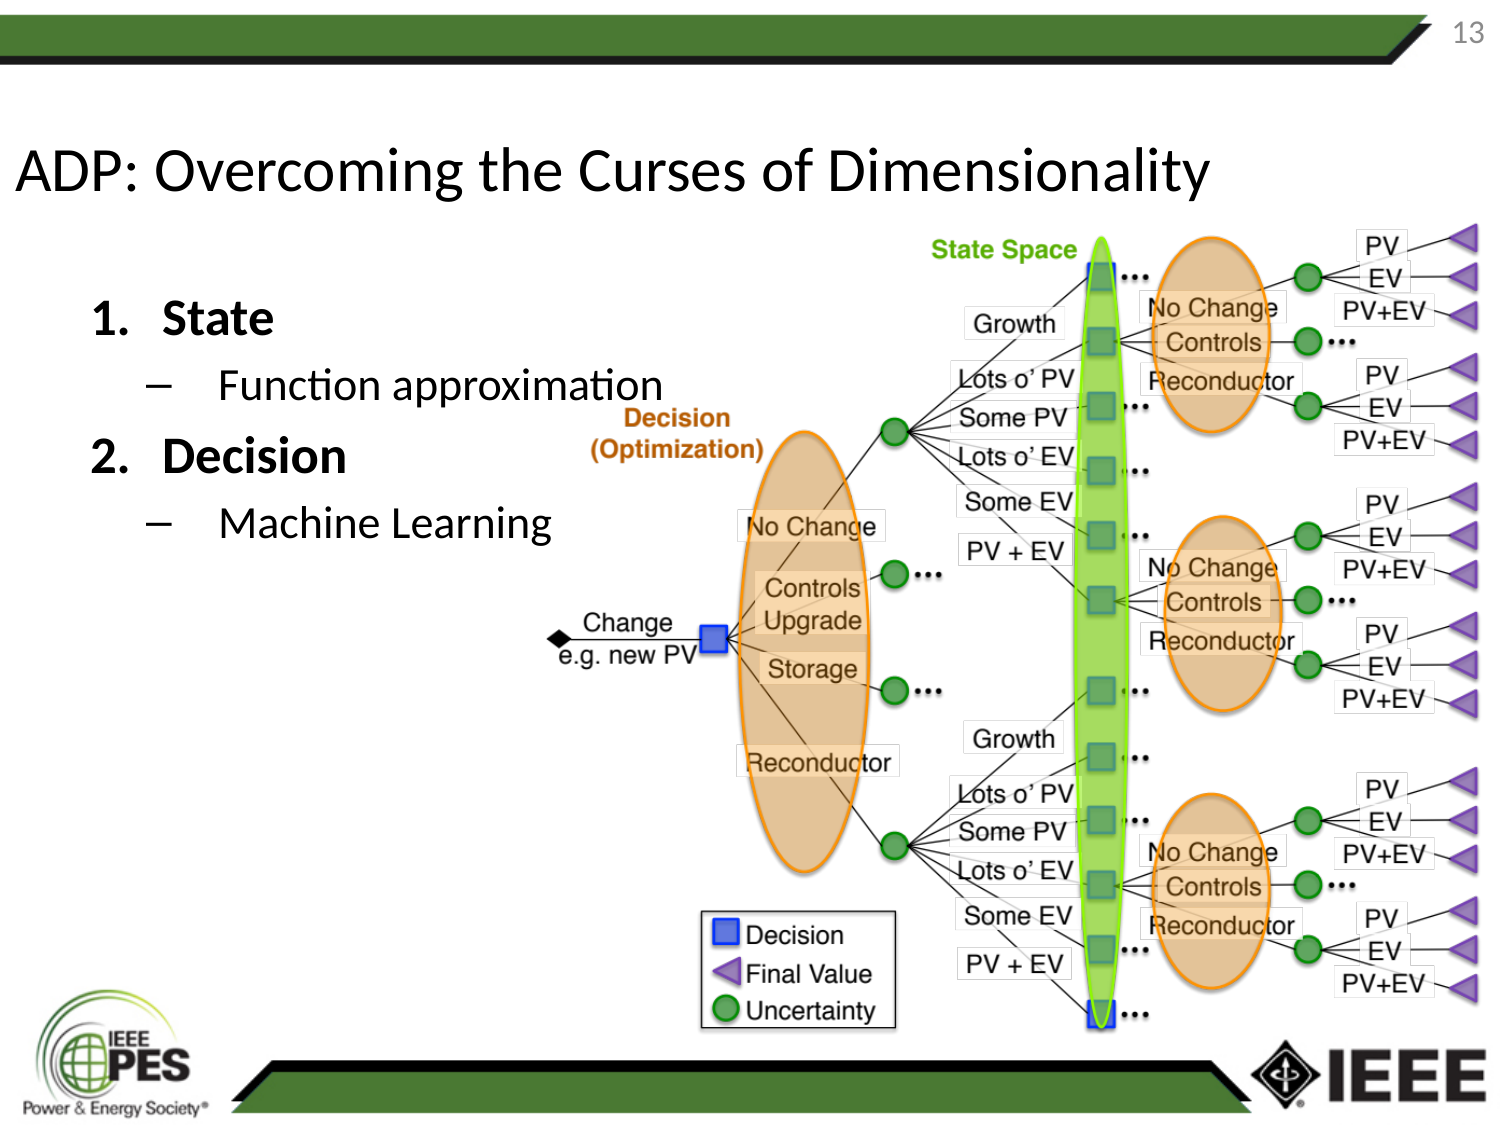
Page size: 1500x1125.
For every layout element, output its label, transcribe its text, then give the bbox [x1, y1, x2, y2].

picture [0, 212, 1500, 1125]
picture [0, 0, 1500, 119]
slide_number 13 [1149, 0, 1500, 60]
title ADP: Overcoming the Curses of Dimensionality [0, 119, 1500, 213]
list State Function approximation Decision Machine Learning [74, 274, 1426, 1125]
